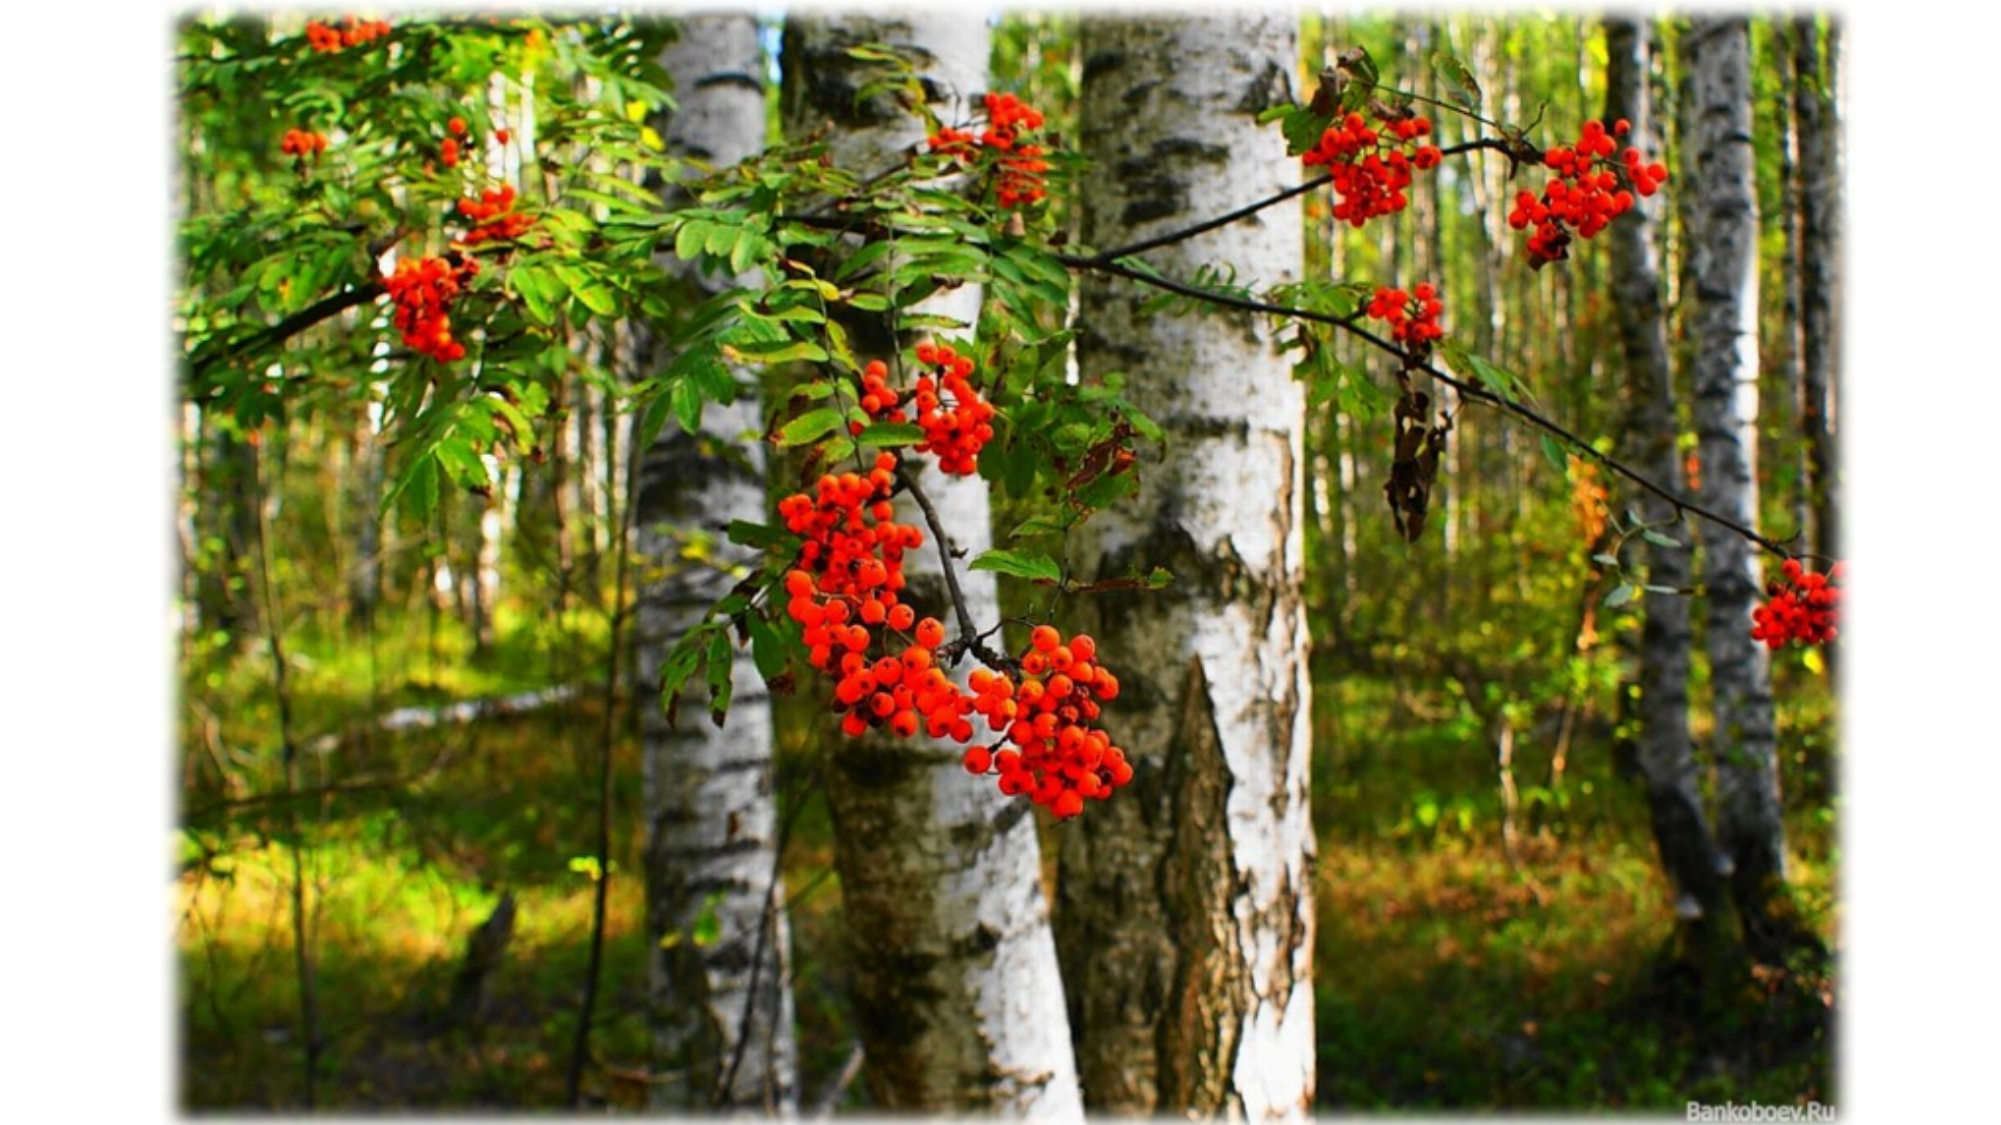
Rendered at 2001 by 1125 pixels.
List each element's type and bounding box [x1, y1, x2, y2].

picture [160, 0, 1857, 1125]
